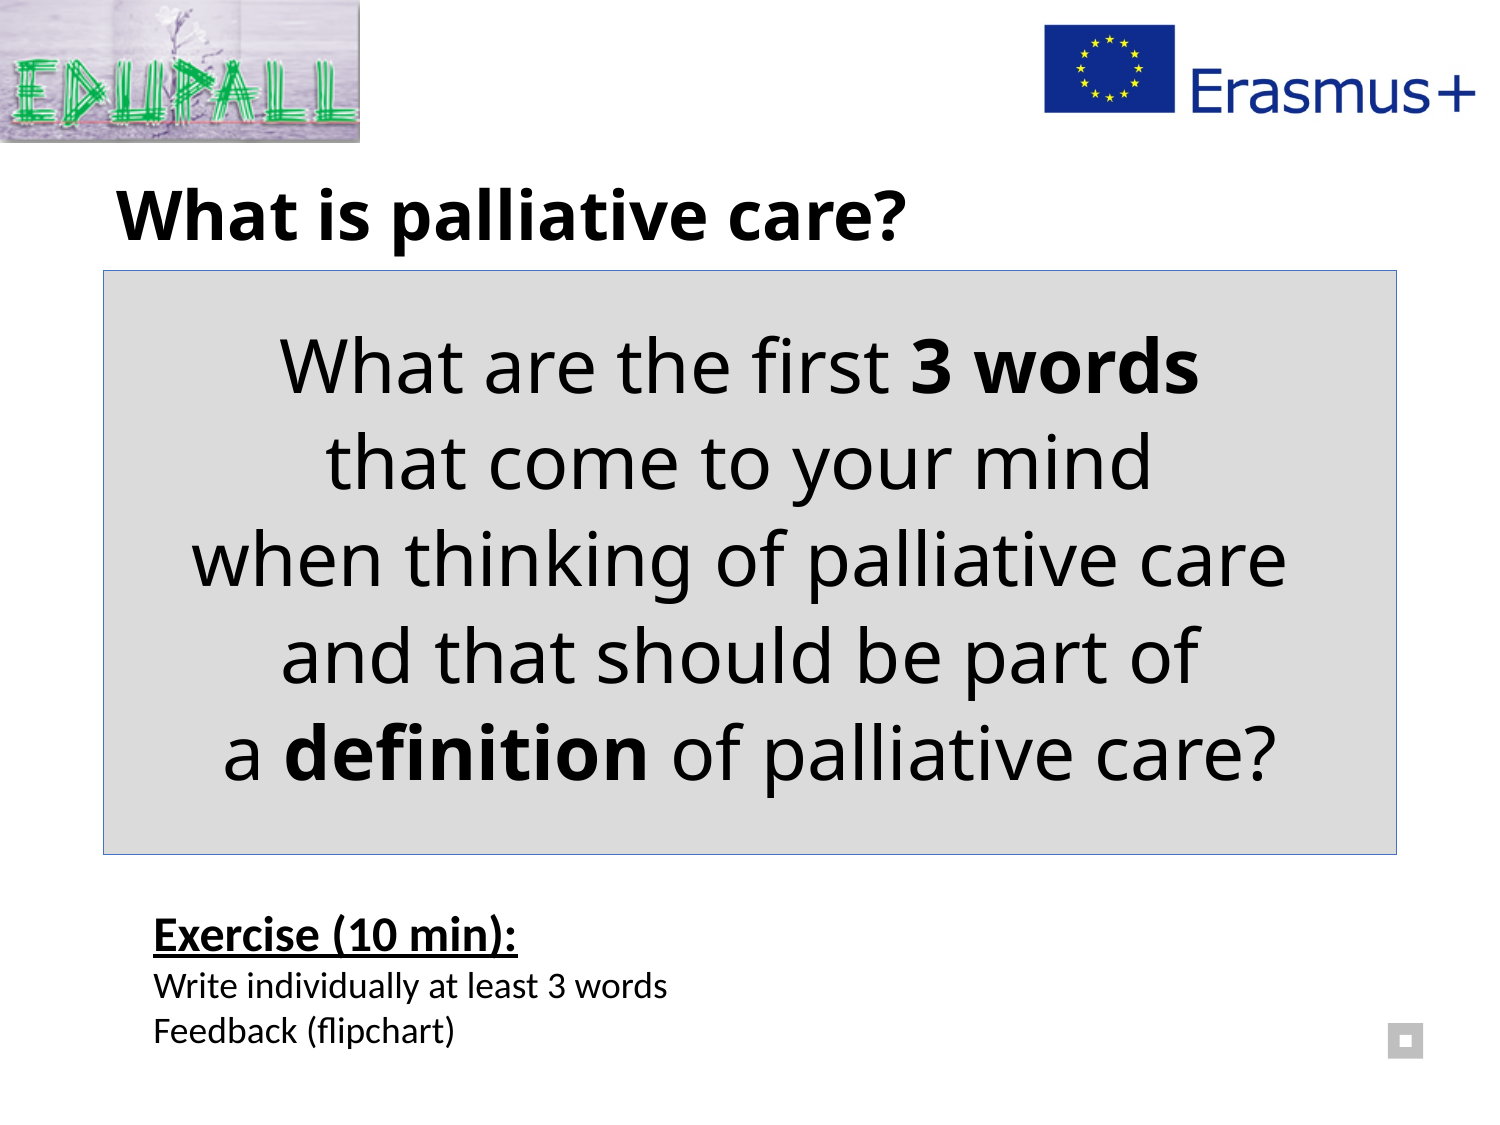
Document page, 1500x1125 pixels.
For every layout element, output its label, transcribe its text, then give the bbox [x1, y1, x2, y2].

list What are the first 3 words that come to your mind when thinking of palliative care and that should be part of a definition of palliative care? [103, 270, 1397, 855]
picture [0, 0, 360, 143]
text_box Exercise (10 min): Write individually at least 3 words Feedback (flipchart) [138, 893, 990, 1059]
title What is palliative care? [101, 148, 1395, 289]
picture [1019, 0, 1500, 138]
